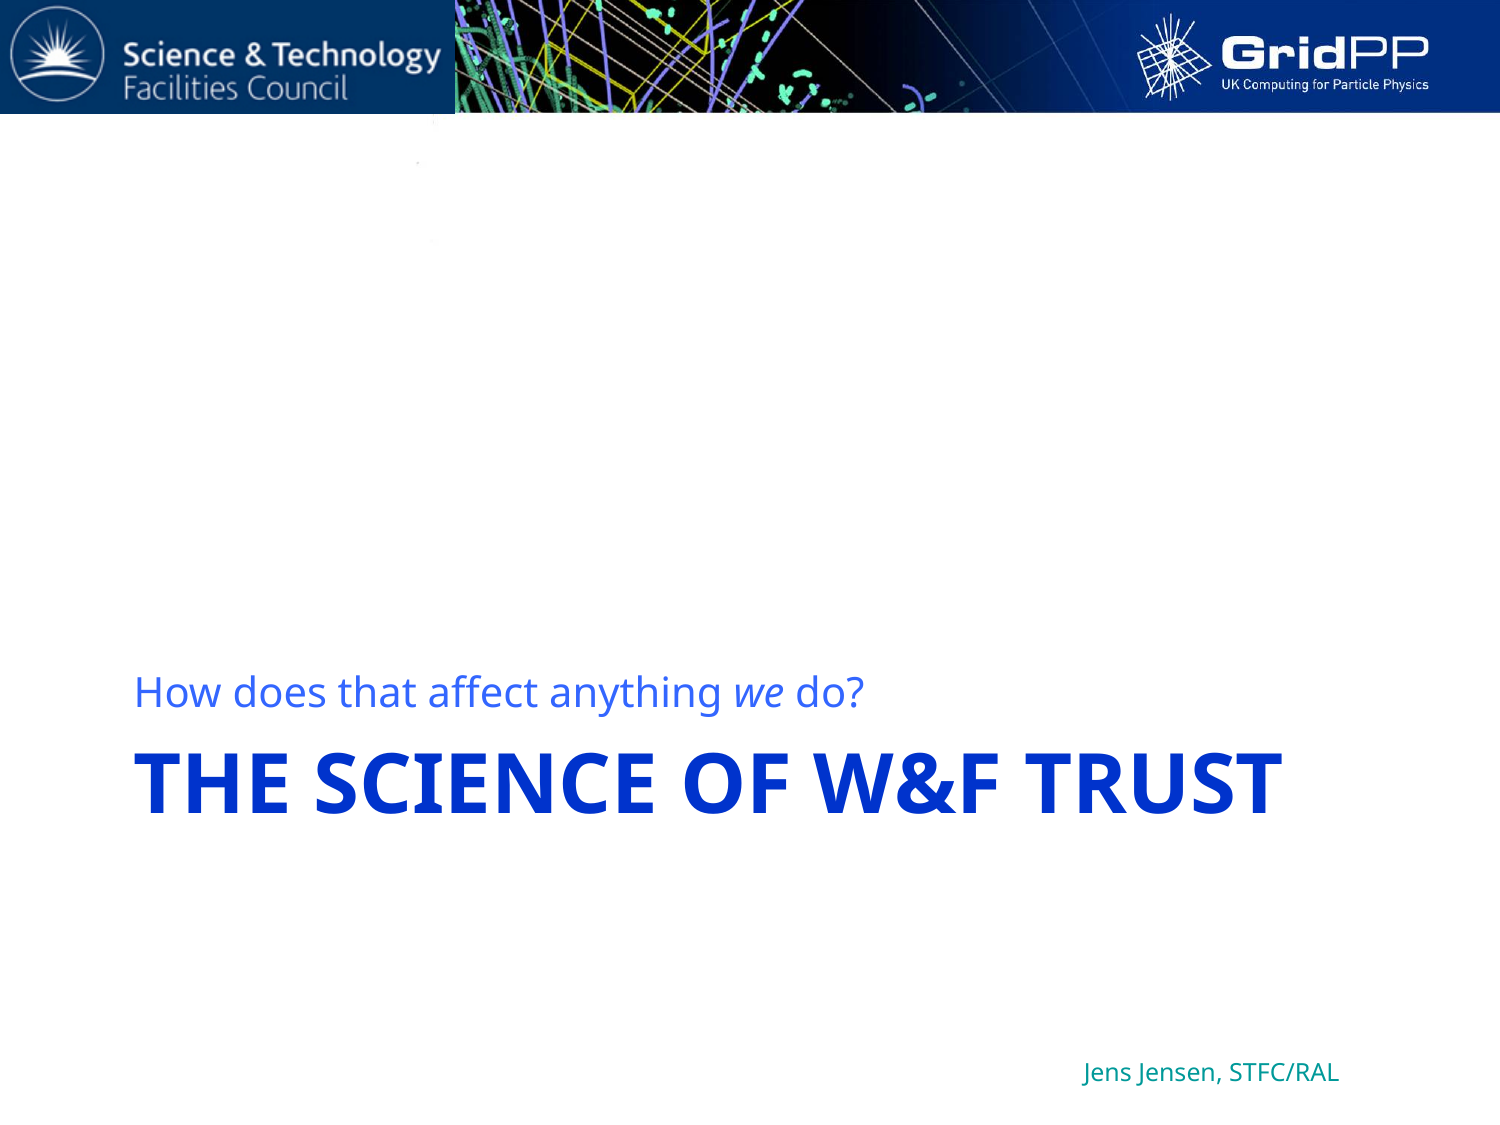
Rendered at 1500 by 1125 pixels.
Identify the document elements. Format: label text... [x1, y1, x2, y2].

title The Science of W&F Trust [118, 724, 1394, 947]
list How does that affect anything we do? [118, 476, 1394, 724]
picture [0, 0, 1500, 1125]
